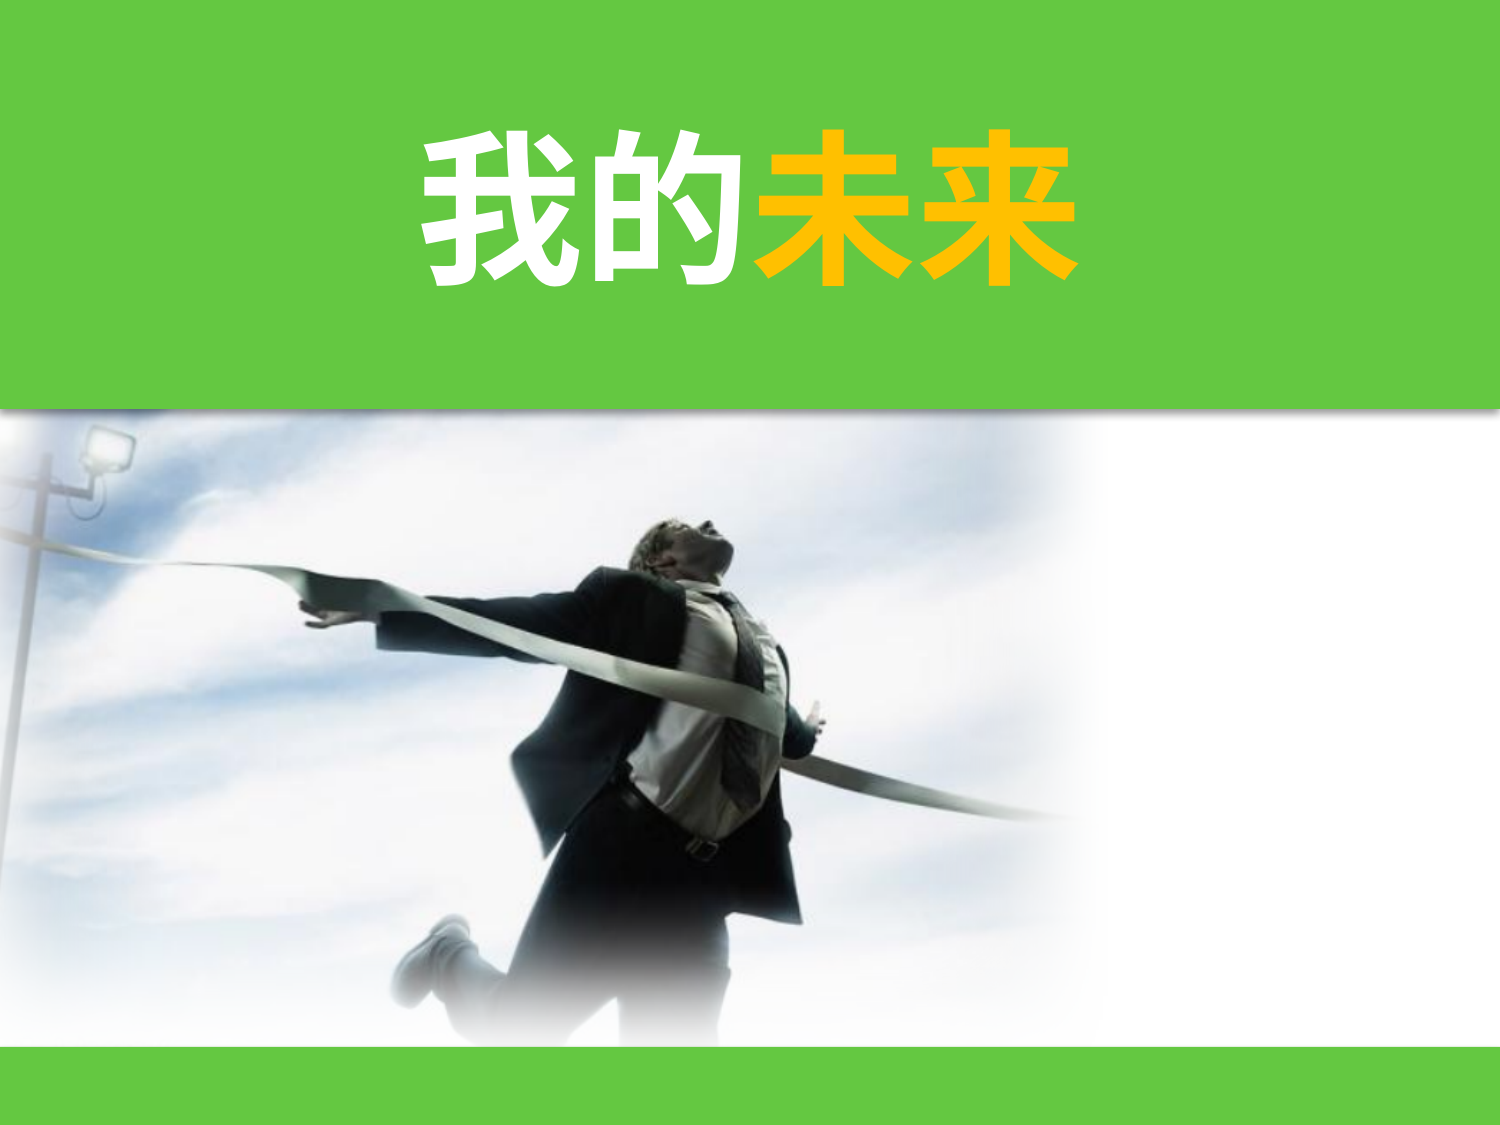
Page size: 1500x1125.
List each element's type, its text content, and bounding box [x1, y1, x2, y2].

text_box [0, 1045, 1500, 1125]
picture [0, 204, 1113, 1077]
text_box 我的未来 [0, 0, 1500, 411]
